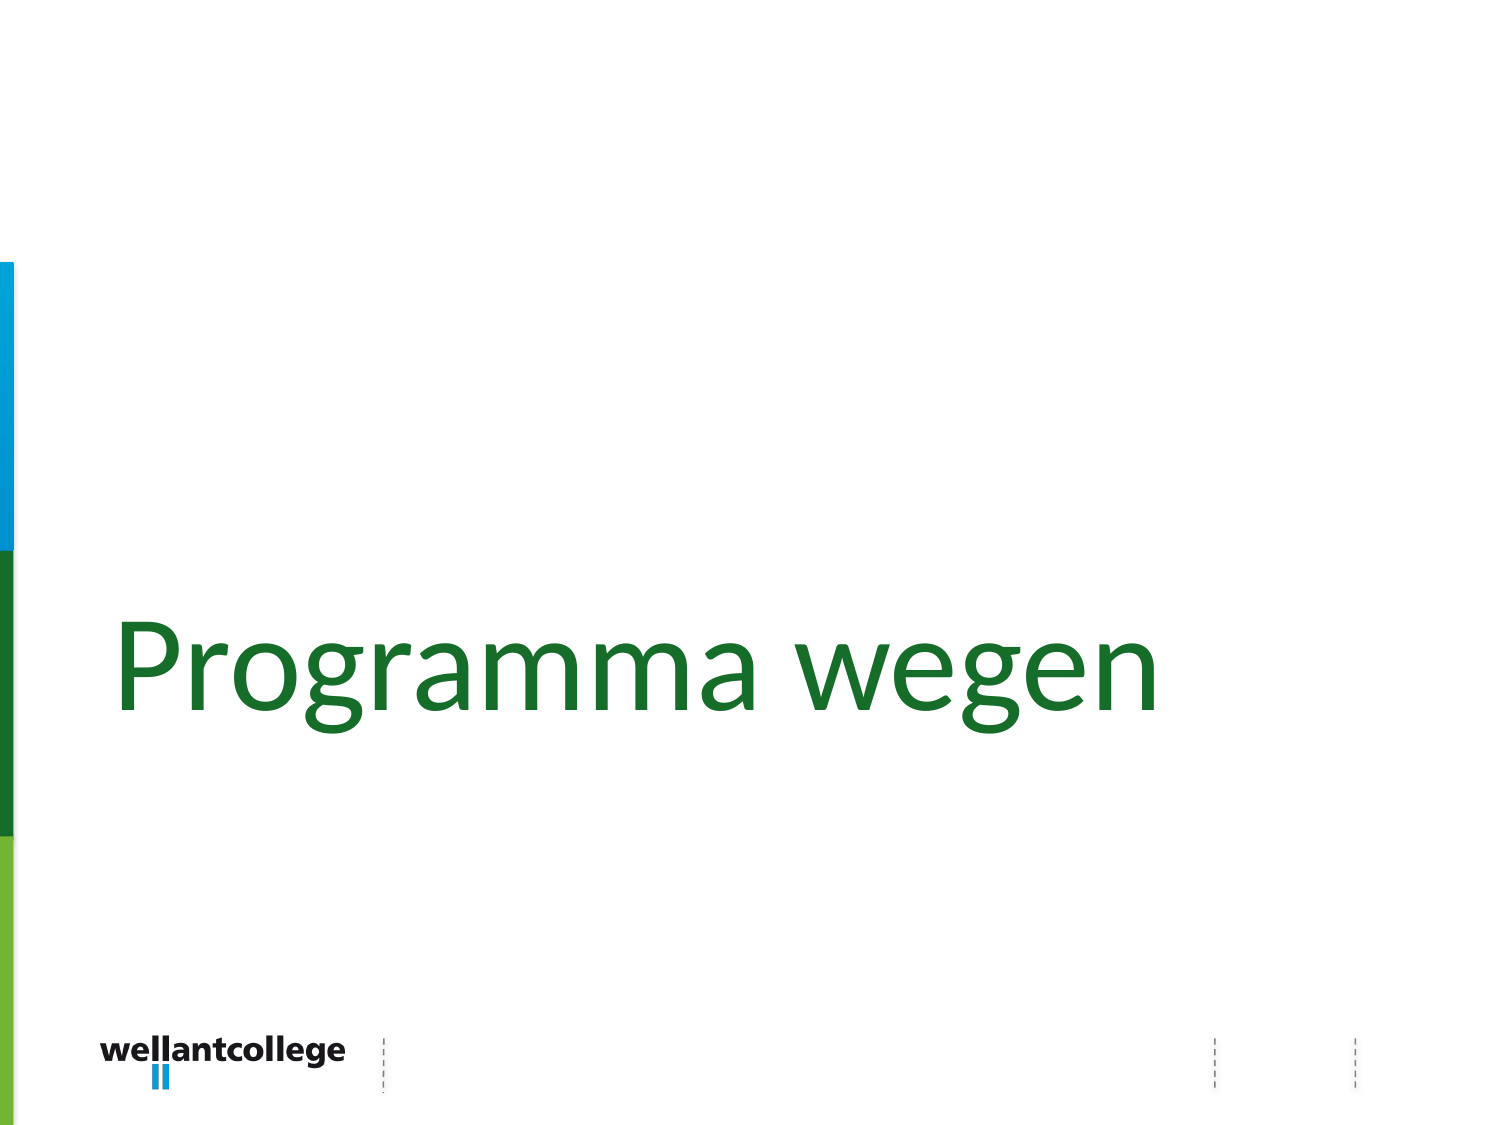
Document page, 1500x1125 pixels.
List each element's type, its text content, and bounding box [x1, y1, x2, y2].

title Programma wegen [112, 312, 1350, 738]
